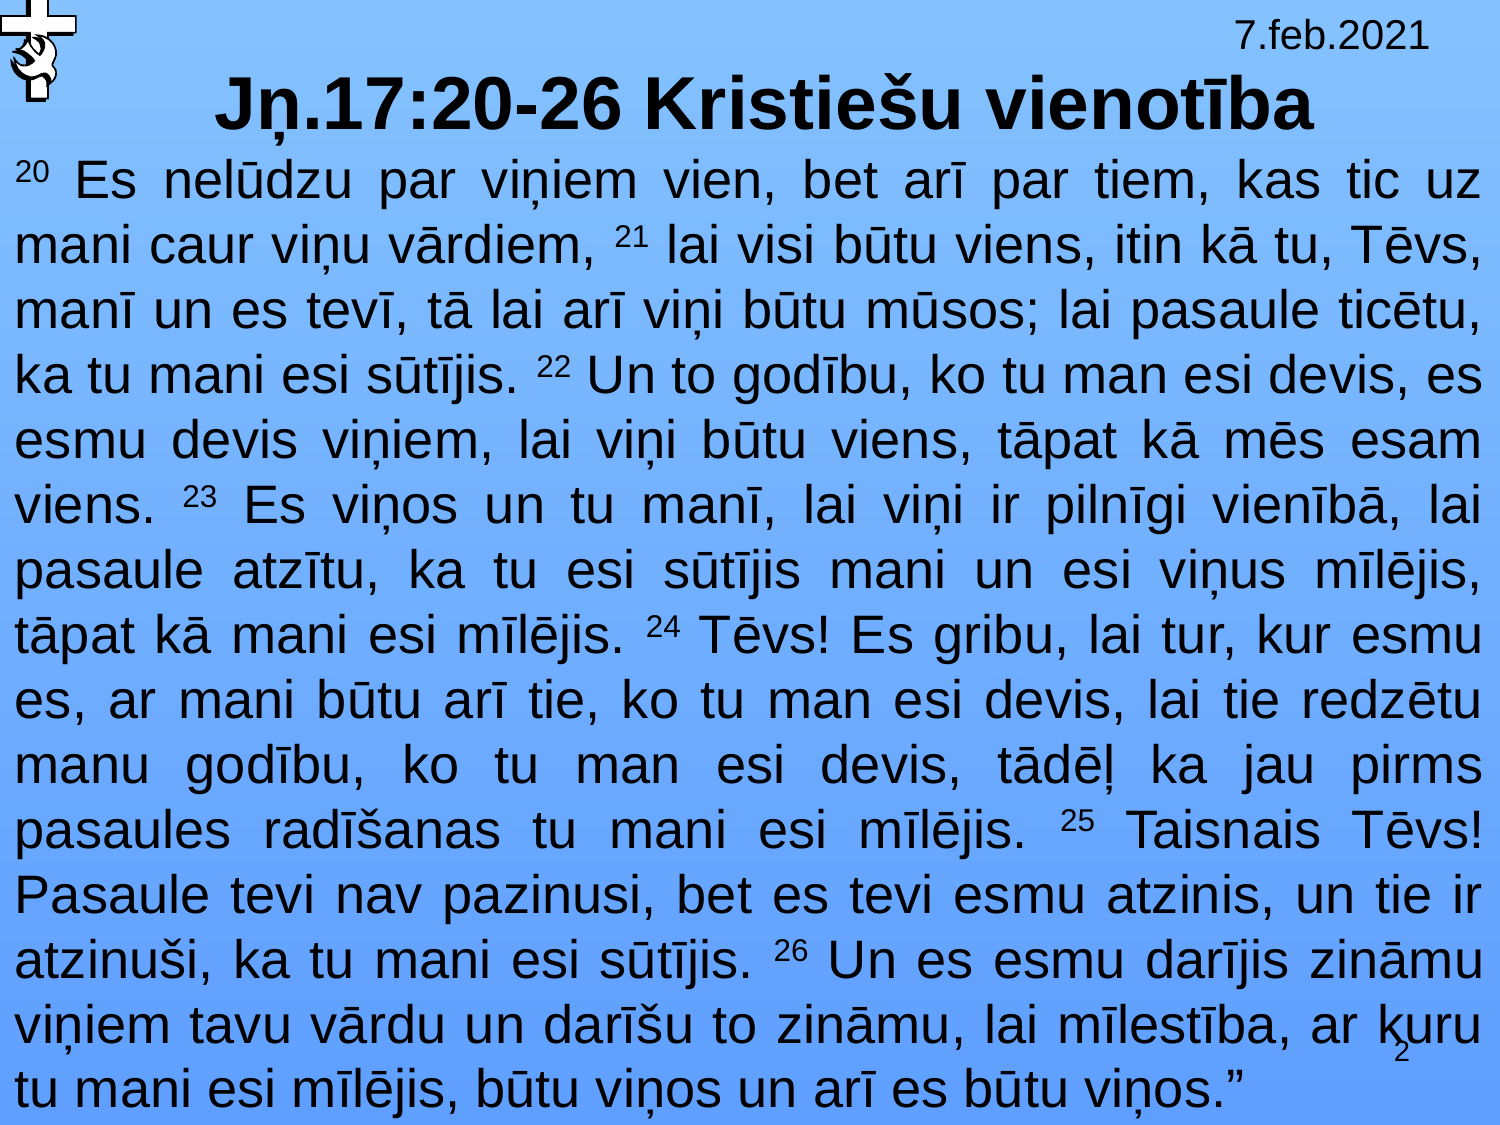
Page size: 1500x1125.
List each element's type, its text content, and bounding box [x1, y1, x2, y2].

picture [0, 0, 77, 103]
text_box 20 Es nelūdzu par viņiem vien, bet arī par tiem, kas tic uz mani caur viņu vārdiem, 21 lai visi būtu viens, itin kā tu, Tēvs, manī un es tevī, tā lai arī viņi būtu mūsos; lai pasaule ticētu, ka tu mani esi sūtījis. 22 Un to godību, ko tu man esi devis, es esmu devis viņiem, lai viņi būtu viens, tāpat kā mēs esam viens. 23 Es viņos un tu manī, lai viņi ir pilnīgi vienībā, lai pasaule atzītu, ka tu esi sūtījis mani un esi viņus mīlējis, tāpat kā mani esi mīlējis. 24 Tēvs! Es gribu, lai tur, kur esmu es, ar mani būtu arī tie, ko tu man esi devis, lai tie redzētu manu godību, ko tu man esi devis, tādēļ ka jau pirms pasaules radīšanas tu mani esi mīlējis. 25 Taisnais Tēvs! Pasaule tevi nav pazinusi, bet es tevi esmu atzinis, un tie ir atzinuši, ka tu mani esi sūtījis. 26 Un es esmu darījis zināmu viņiem tavu vārdu un darīšu to zināmu, lai mīlestība, ar kuru tu mani esi mīlējis, būtu viņos un arī es būtu viņos.” [0, 137, 1500, 1125]
title Jņ.17:20-26 Kristiešu vienotība [29, 11, 1500, 137]
text_box 7.feb.2021 [1218, 0, 1500, 65]
